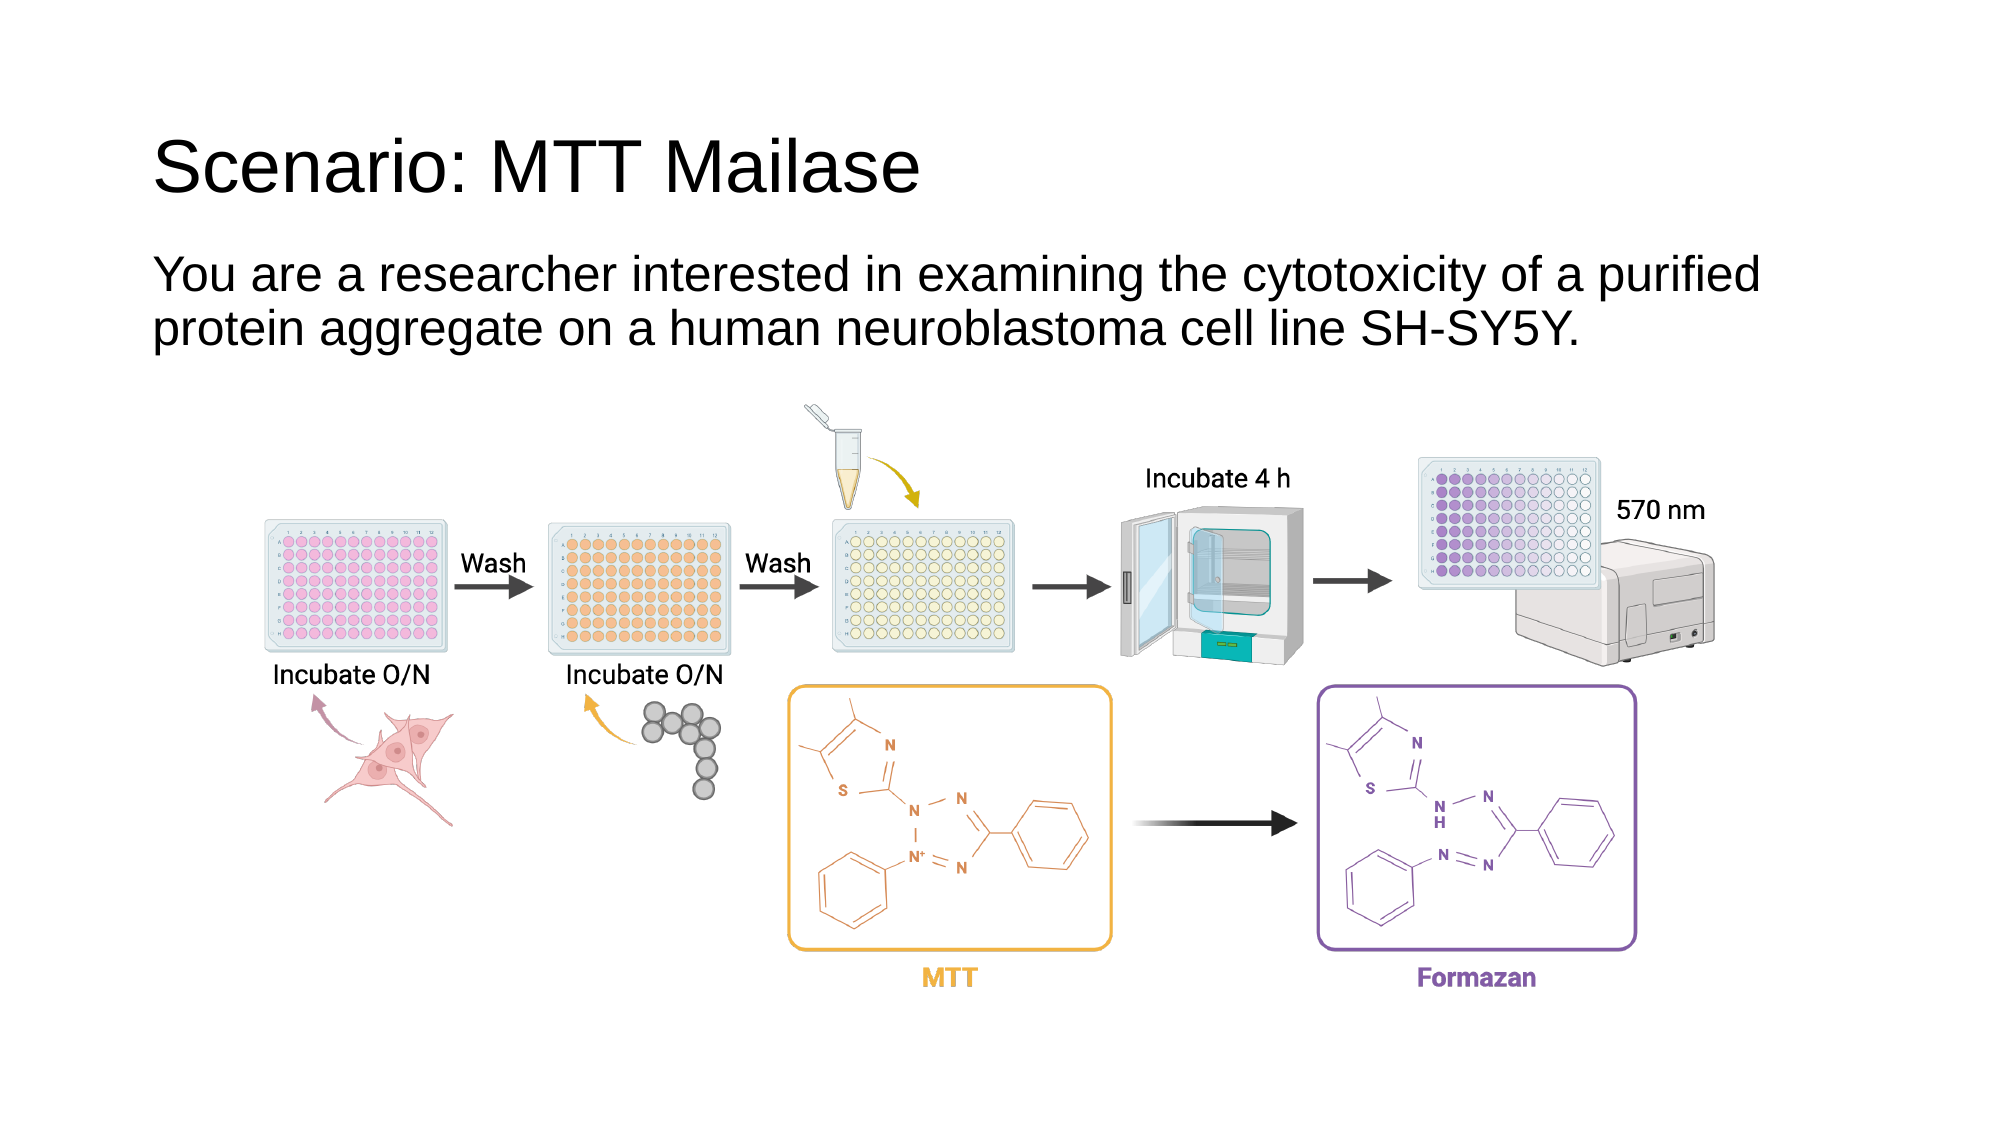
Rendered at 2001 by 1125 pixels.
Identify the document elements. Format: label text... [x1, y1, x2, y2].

picture [250, 293, 1750, 1066]
title Scenario: MTT Mailase [137, 59, 1863, 240]
list You are a researcher interested in examining the cytotoxicity of a purified protein aggregate on a human neuroblastoma cell line SH-SY5Y. [137, 240, 1863, 1014]
